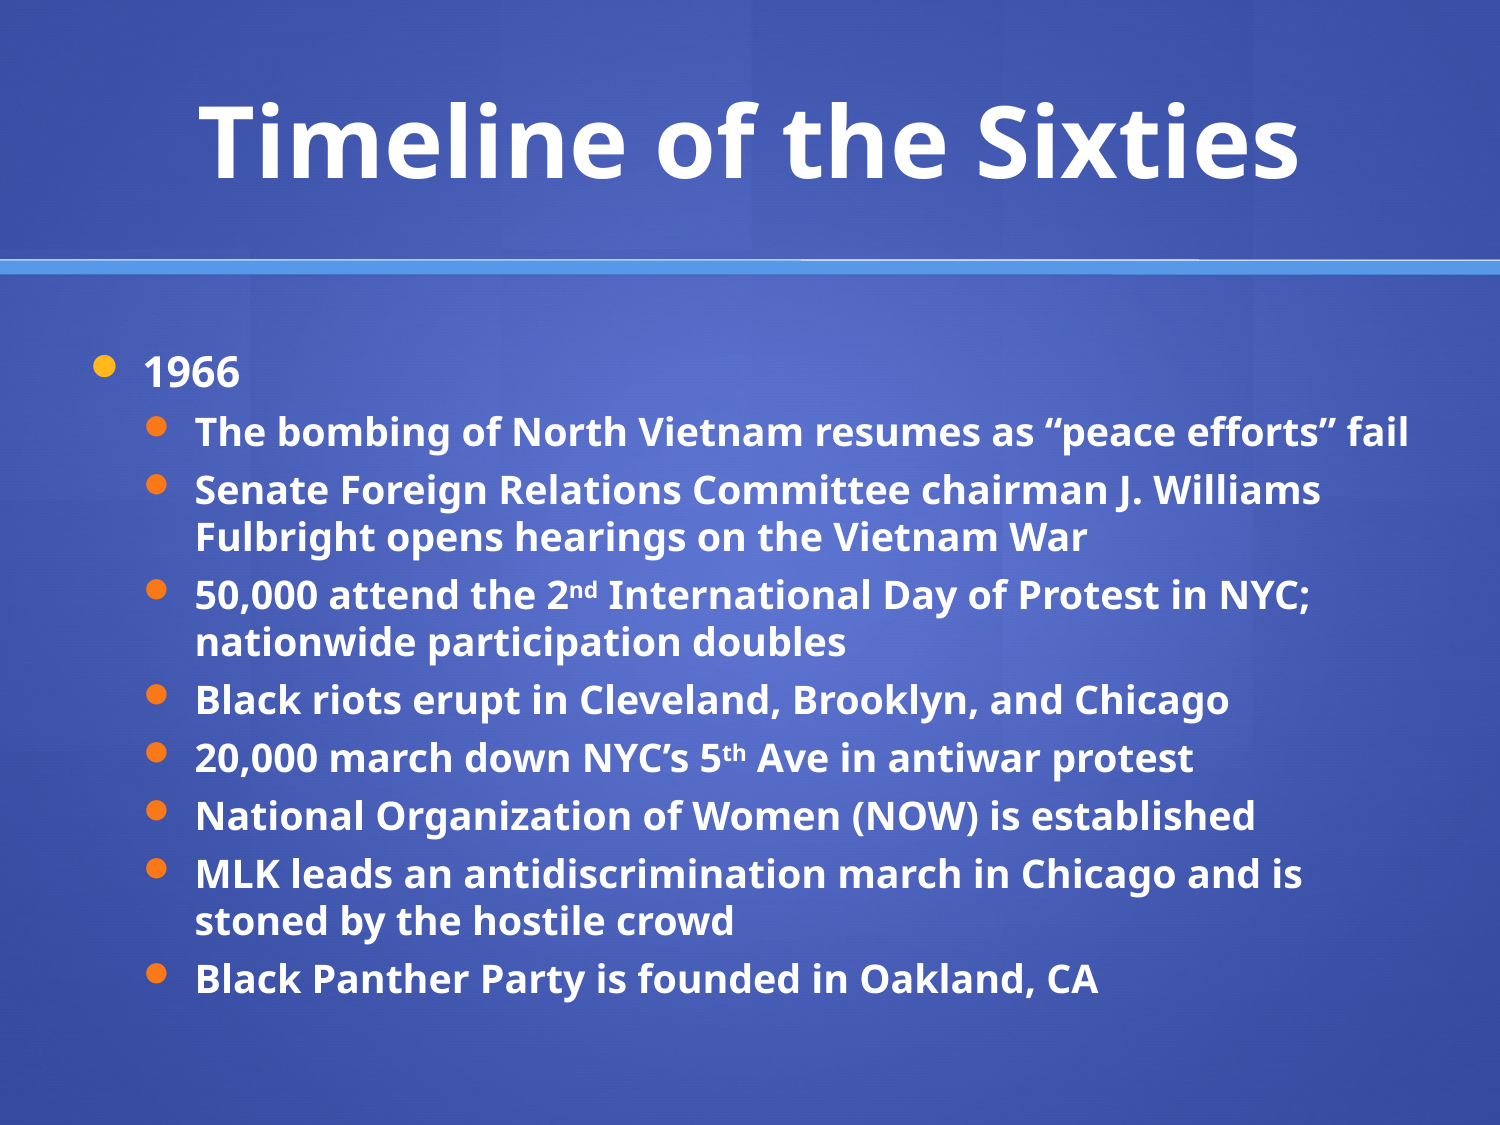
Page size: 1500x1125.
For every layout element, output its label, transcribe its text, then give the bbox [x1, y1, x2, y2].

list 1966 The bombing of North Vietnam resumes as “peace efforts” fail Senate Foreign Relations Committee chairman J. Williams Fulbright opens hearings on the Vietnam War 50,000 attend the 2nd International Day of Protest in NYC; nationwide participation doubles Black riots erupt in Cleveland, Brooklyn, and Chicago 20,000 march down NYC’s 5th Ave in antiwar protest National Organization of Women (NOW) is established MLK leads an antidiscrimination march in Chicago and is stoned by the hostile crowd Black Panther Party is founded in Oakland, CA [75, 337, 1425, 1063]
title Timeline of the Sixties [75, 45, 1425, 233]
